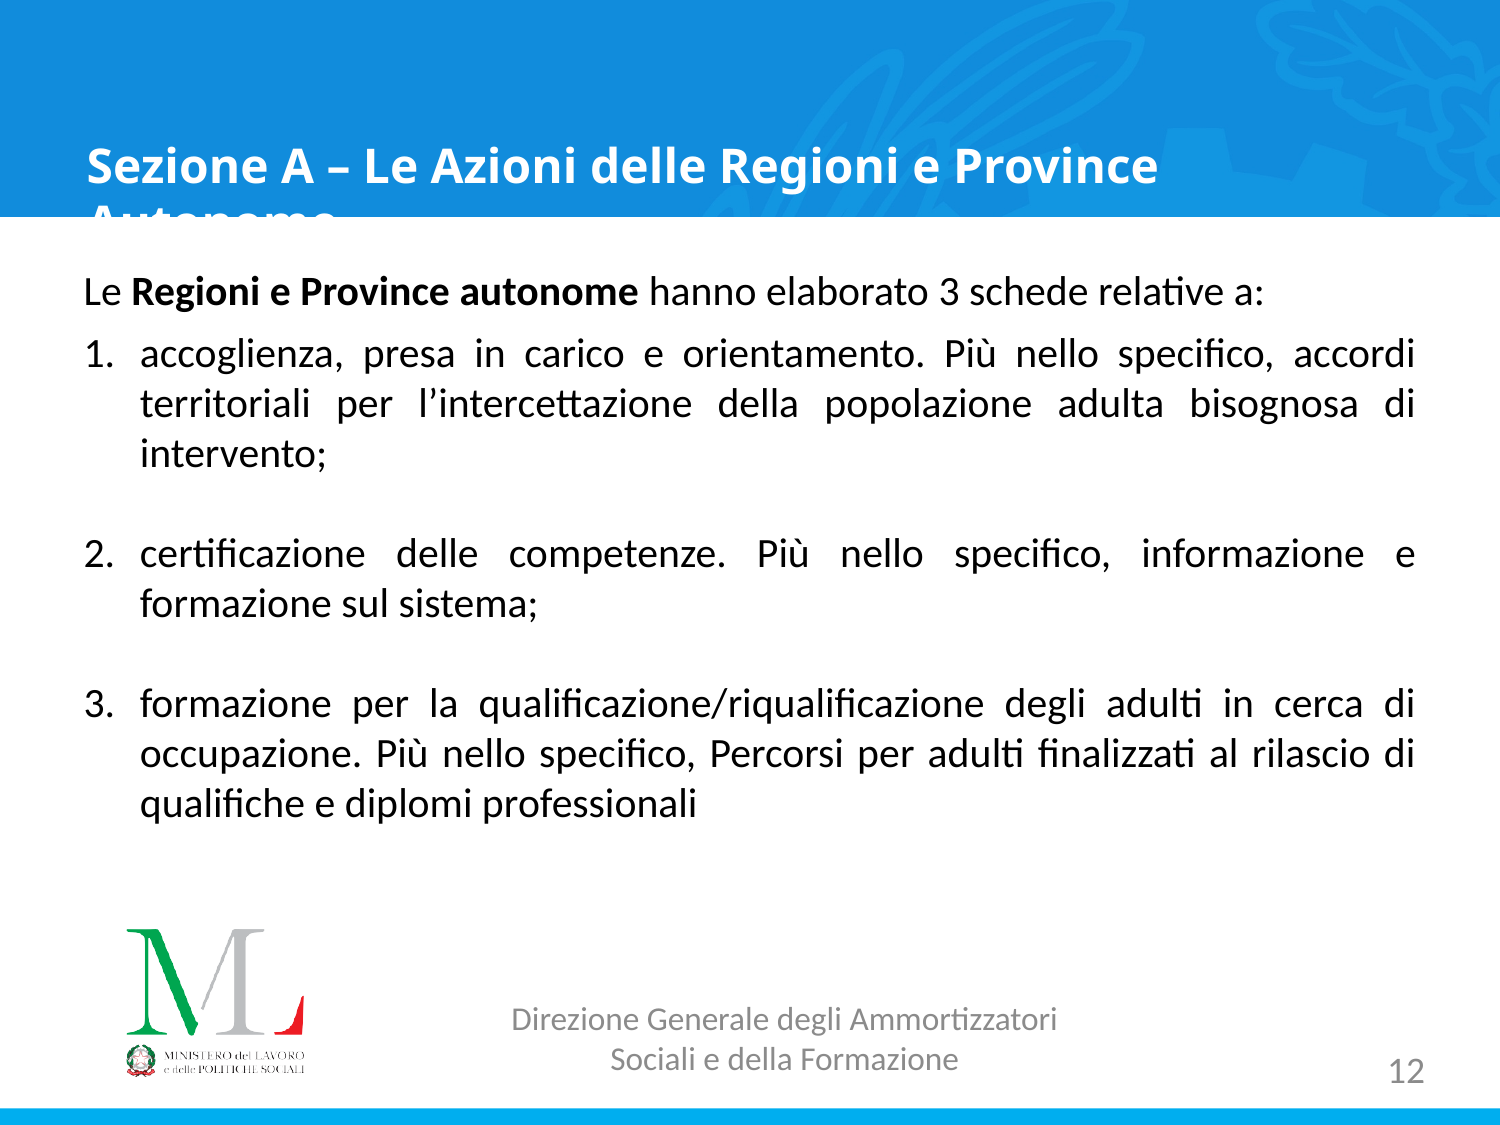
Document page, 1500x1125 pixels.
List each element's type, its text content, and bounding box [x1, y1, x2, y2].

picture [126, 929, 304, 1077]
footer Direzione Generale degli Ammortizzatori Sociali e della Formazione [500, 997, 1070, 1078]
picture [0, 0, 1500, 217]
title Sezione A – Le Azioni delle Regioni e Province Autonome [86, 135, 1414, 194]
slide_number 12 [1080, 1046, 1425, 1103]
text_box Le Regioni e Province autonome hanno elaborato 3 schede relative a: accoglienza, presa in carico e orientamento. Più nello specifico, accordi territoriali per l’intercettazione della popolazione adulta bisognosa di intervento; certificazione delle competenze. Più nello specifico, informazione e formazione sul sistema; formazione per la qualificazione/riqualificazione degli adulti in cerca di occupazione. Più nello specifico, Percorsi per adulti finalizzati al rilascio di qualifiche e diplomi professionali [68, 252, 1432, 884]
